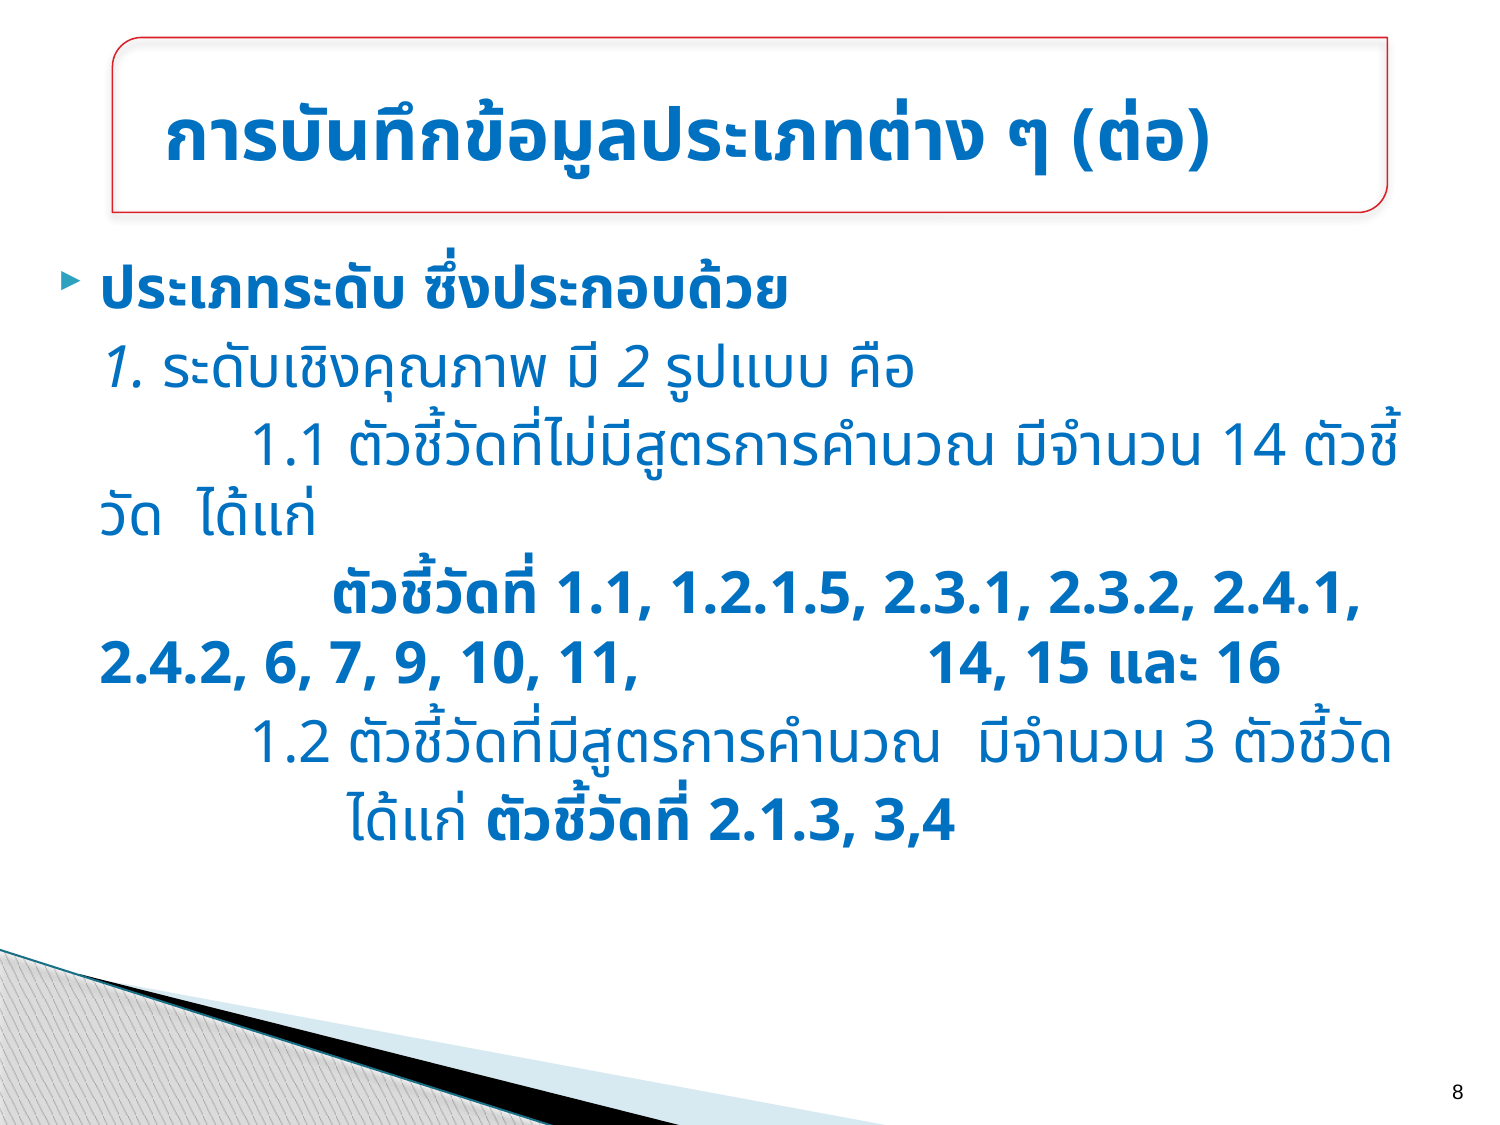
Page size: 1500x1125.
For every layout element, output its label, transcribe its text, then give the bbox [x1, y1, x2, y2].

list ประเภทระดับ ซึ่งประกอบด้วย 1. ระดับเชิงคุณภาพ มี 2 รูปแบบ คือ 1.1 ตัวชี้วัดที่ไม่มีสูตรการคำนวณ มีจำนวน 14 ตัวชี้วัด ได้แก่ ตัวชี้วัดที่ 1.1, 1.2.1.5, 2.3.1, 2.3.2, 2.4.1, 2.4.2, 6, 7, 9, 10, 11, 14, 15 และ 16 1.2 ตัวชี้วัดที่มีสูตรการคำนวณ มีจำนวน 3 ตัวชี้วัด ได้แก่ ตัวชี้วัดที่ 2.1.3, 3,4 [24, 242, 1463, 963]
slide_number 8 [1418, 1051, 1479, 1112]
text_box [111, 36, 1389, 214]
